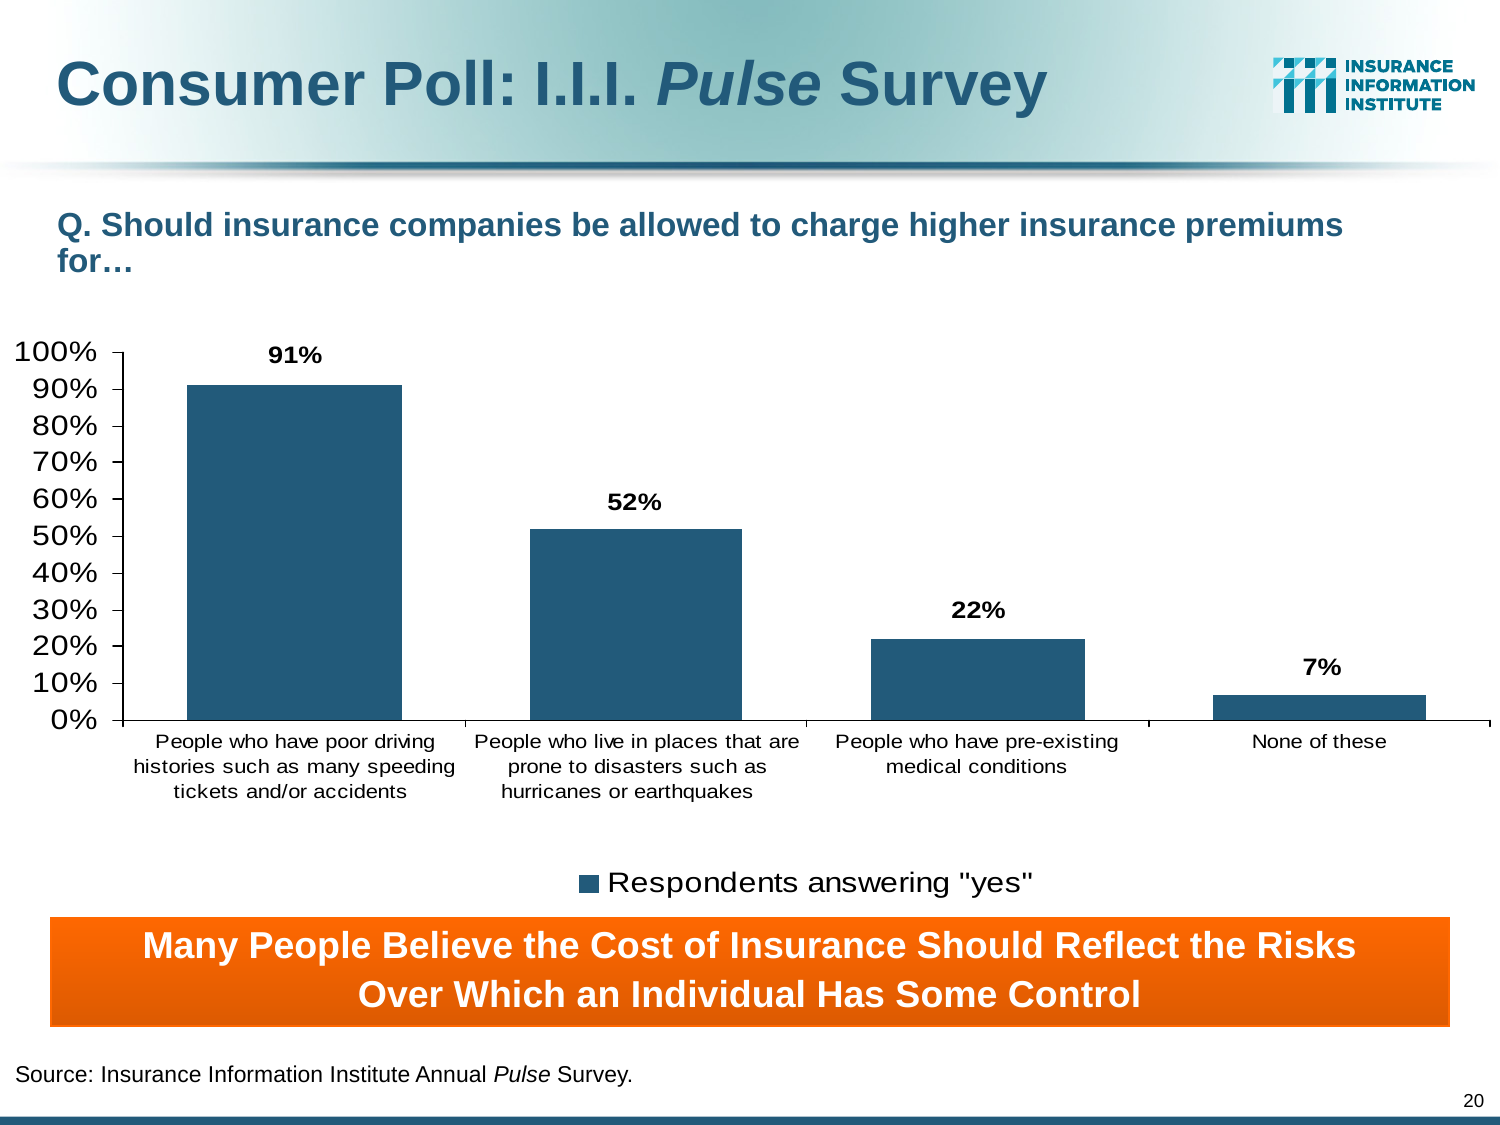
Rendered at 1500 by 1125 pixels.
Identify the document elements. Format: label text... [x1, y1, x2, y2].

title Consumer Poll: I.I.I. Pulse Survey [48, 14, 1264, 157]
text_box Q. Should insurance companies be allowed to charge higher insurance premiums for… [56, 207, 1406, 280]
text_box 20 [1410, 1091, 1485, 1111]
text_box Source: Insurance Information Institute Annual Pulse Survey. [0, 1056, 731, 1101]
text_box Many People Believe the Cost of Insurance Should Reflect the Risks Over Which an Individual Has Some Control [51, 918, 1449, 1026]
picture [0, 0, 1500, 189]
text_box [0, 290, 1500, 908]
